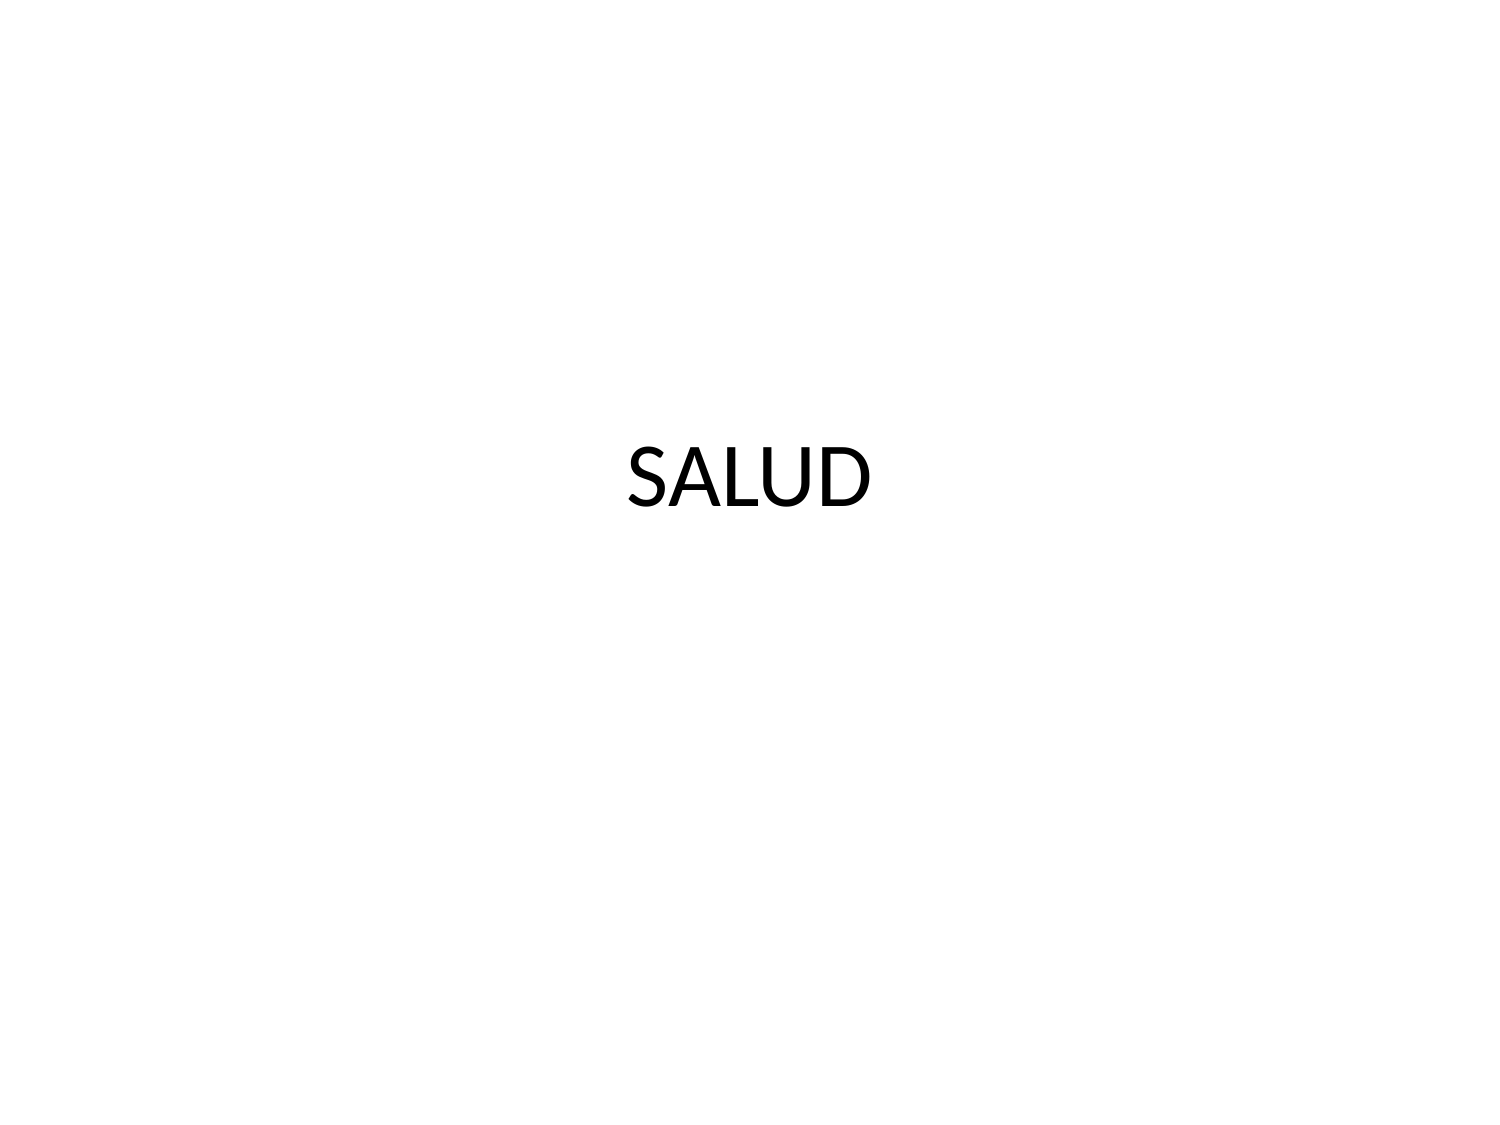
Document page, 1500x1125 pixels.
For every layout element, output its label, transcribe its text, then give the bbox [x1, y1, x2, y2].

title SALUD [112, 349, 1388, 591]
